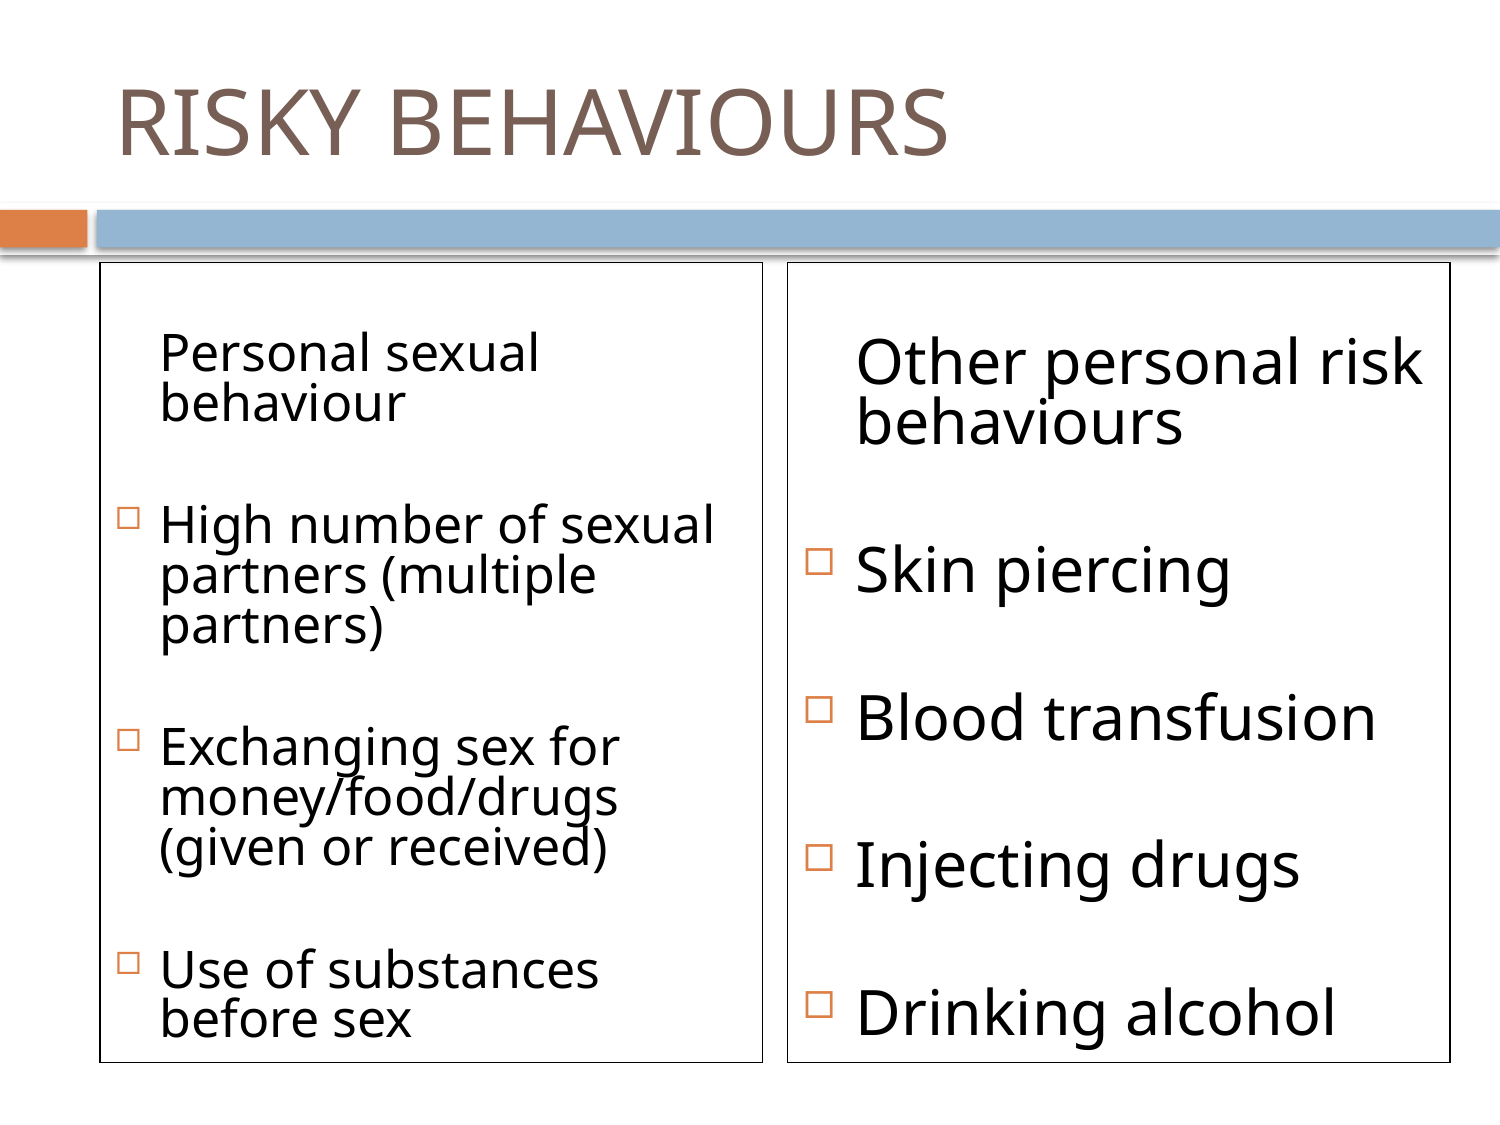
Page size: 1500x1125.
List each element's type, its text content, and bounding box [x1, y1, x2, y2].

list Other personal risk behaviours Skin piercing Blood transfusion Injecting drugs Drinking alcohol [787, 262, 1451, 1063]
title RISKY BEHAVIOURS [99, 37, 1438, 201]
list Personal sexual behaviour High number of sexual partners (multiple partners) Exchanging sex for money/food/drugs (given or received) Use of substances before sex [99, 262, 763, 1063]
